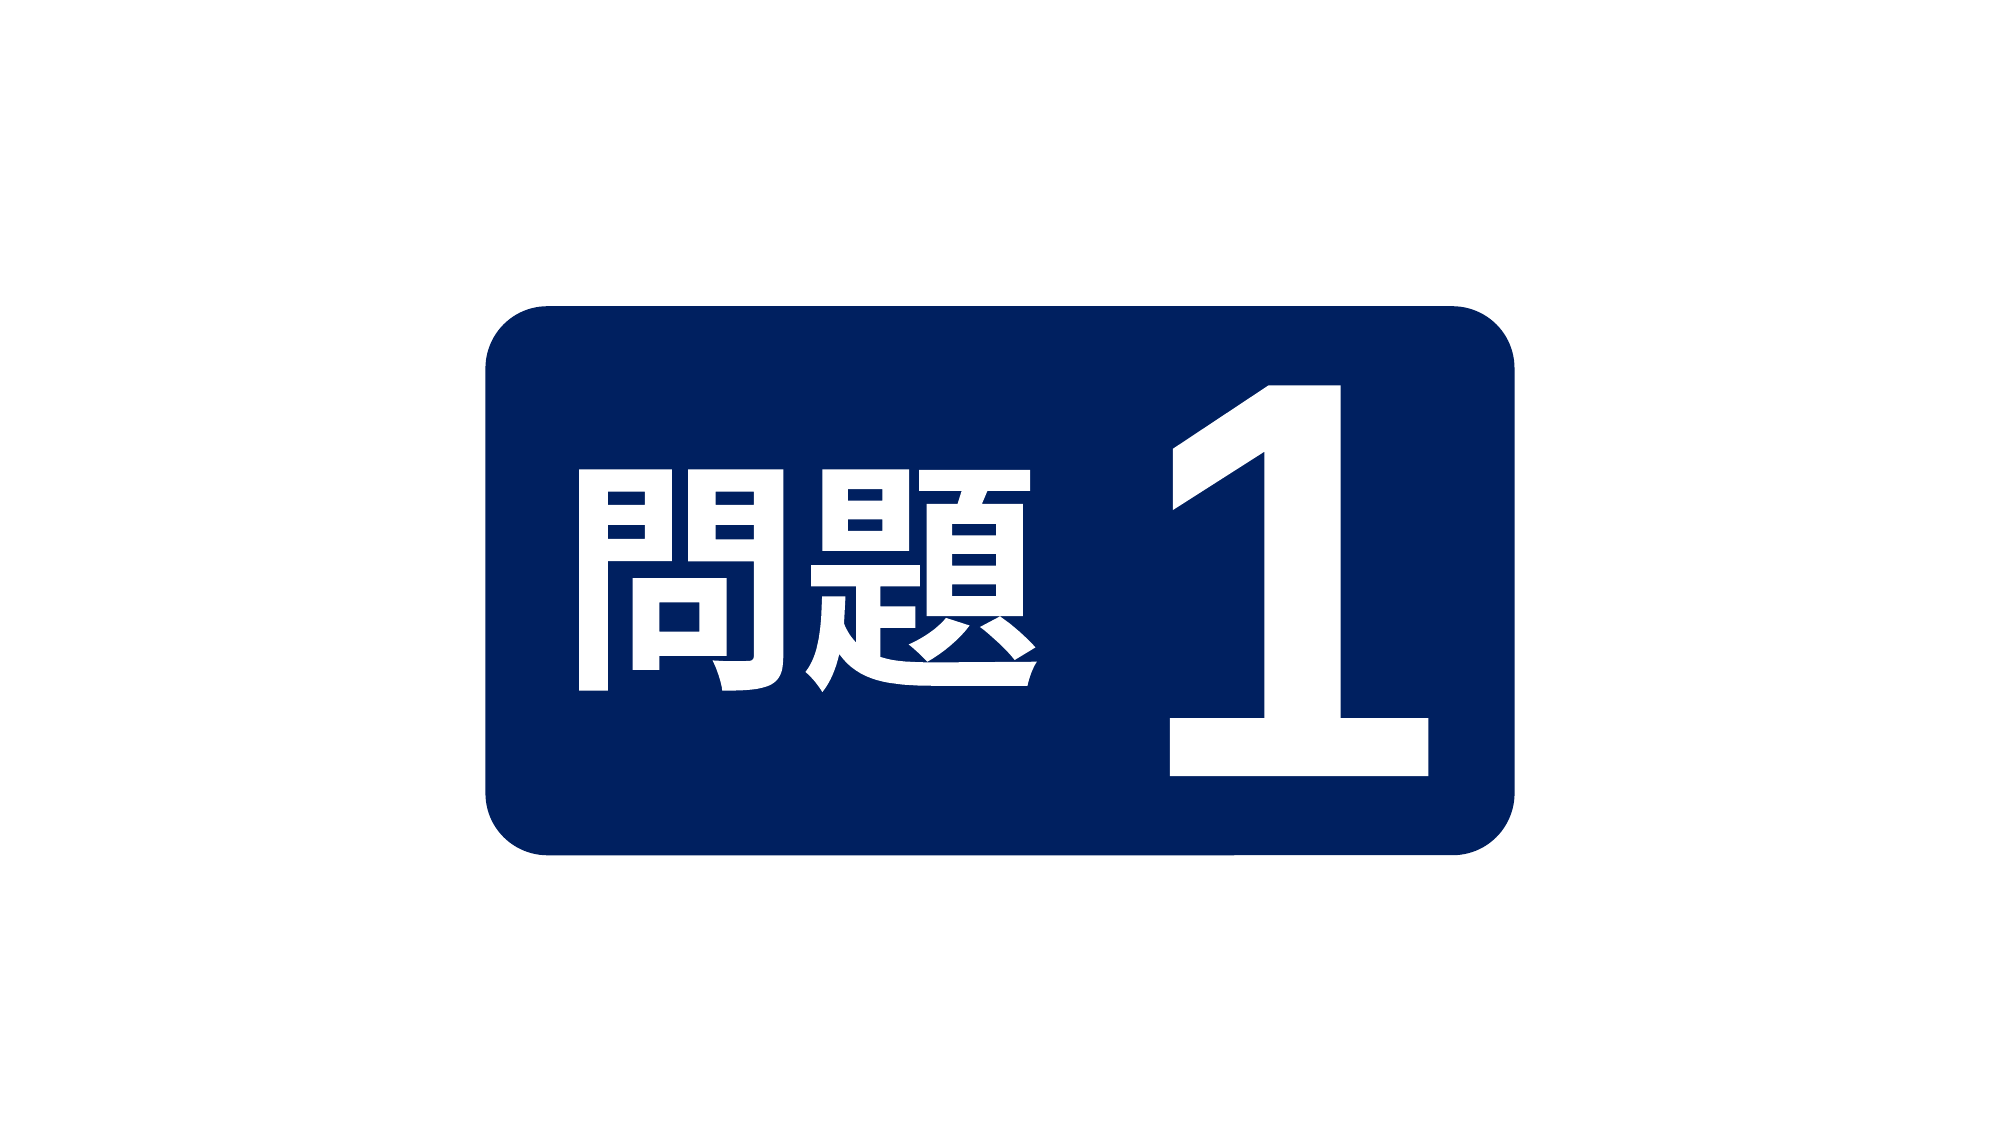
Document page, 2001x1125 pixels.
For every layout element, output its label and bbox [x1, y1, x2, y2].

text_box [485, 305, 1515, 856]
